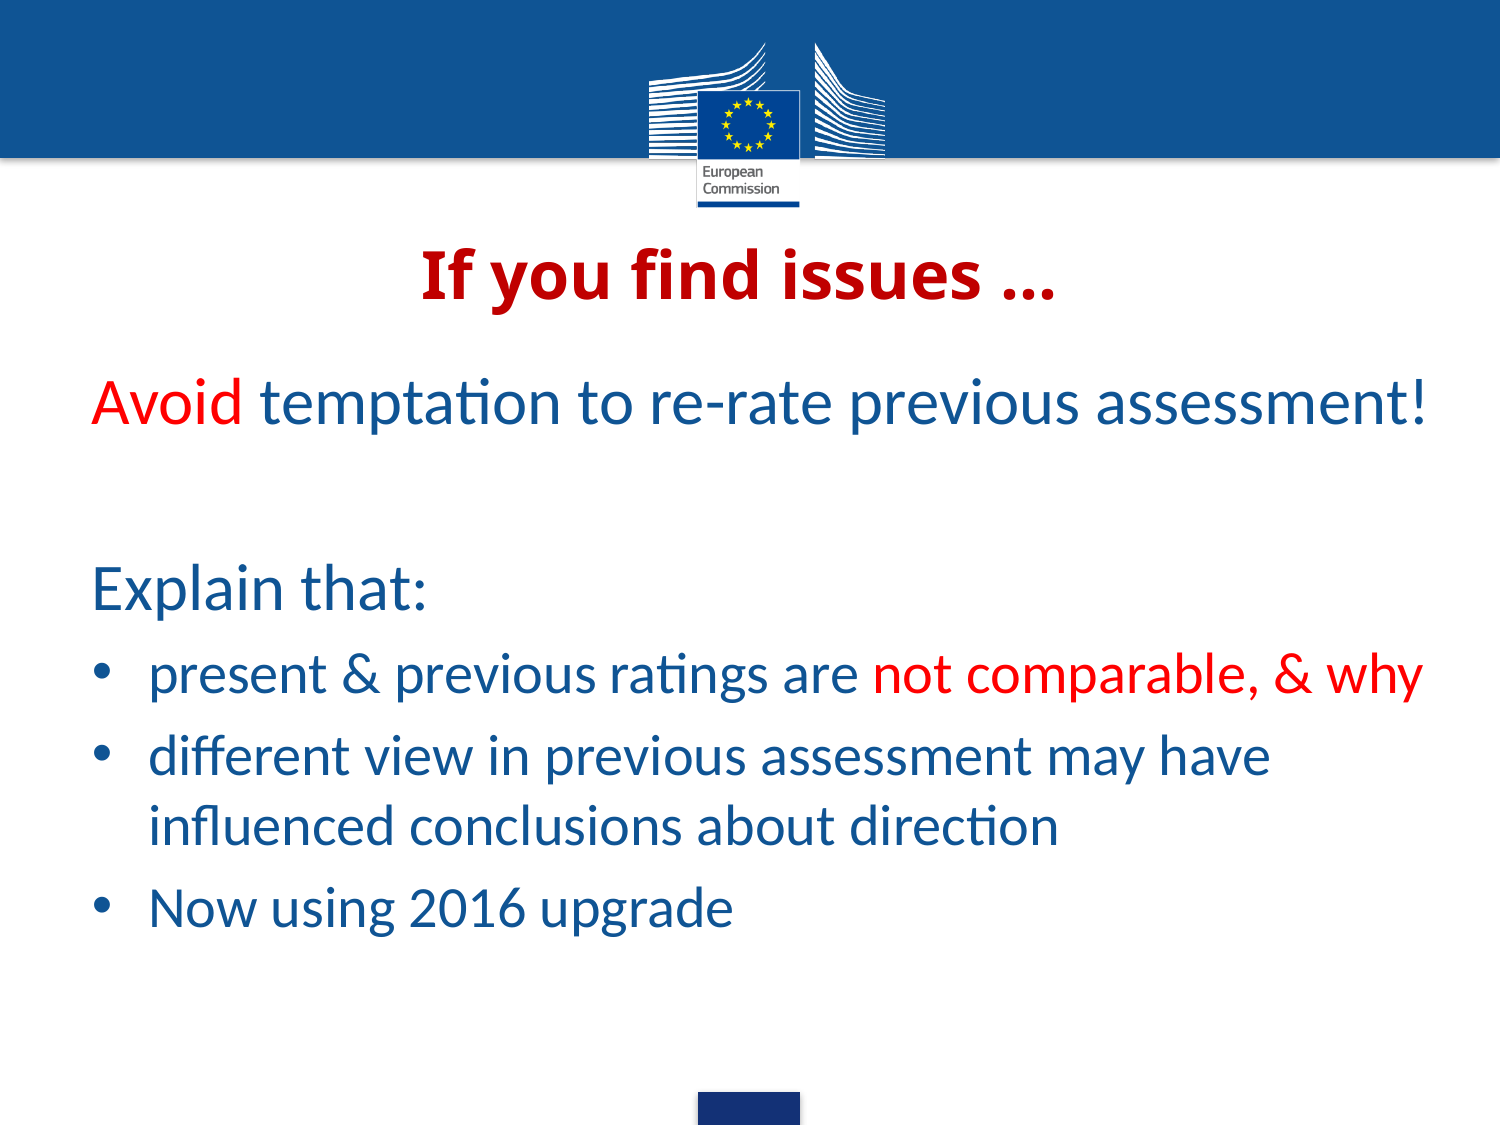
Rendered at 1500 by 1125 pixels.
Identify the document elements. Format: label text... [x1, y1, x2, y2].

list Avoid temptation to re-rate previous assessment! Explain that: present & previous ratings are not comparable, & why different view in previous assessment may have influenced conclusions about direction Now using 2016 upgrade [76, 349, 1471, 1047]
title If you find issues ... [64, 219, 1415, 327]
picture [649, 42, 885, 208]
